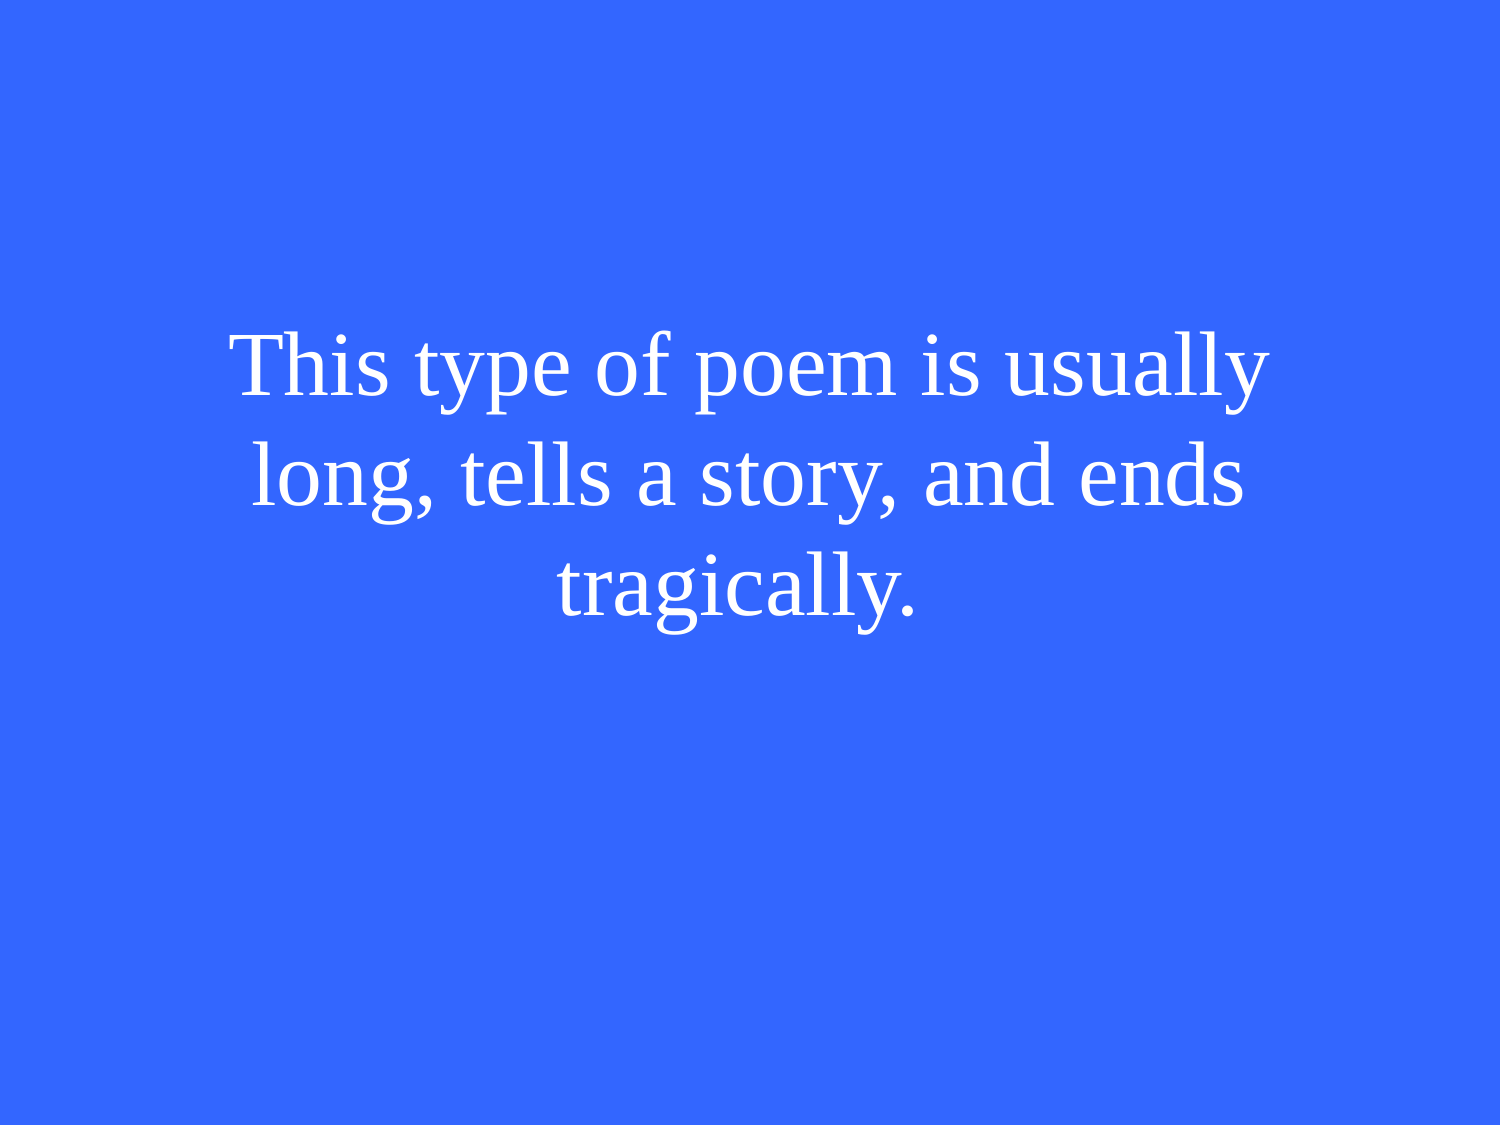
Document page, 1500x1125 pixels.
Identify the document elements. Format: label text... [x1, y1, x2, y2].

title This type of poem is usually long, tells a story, and ends tragically. [112, 374, 1388, 563]
